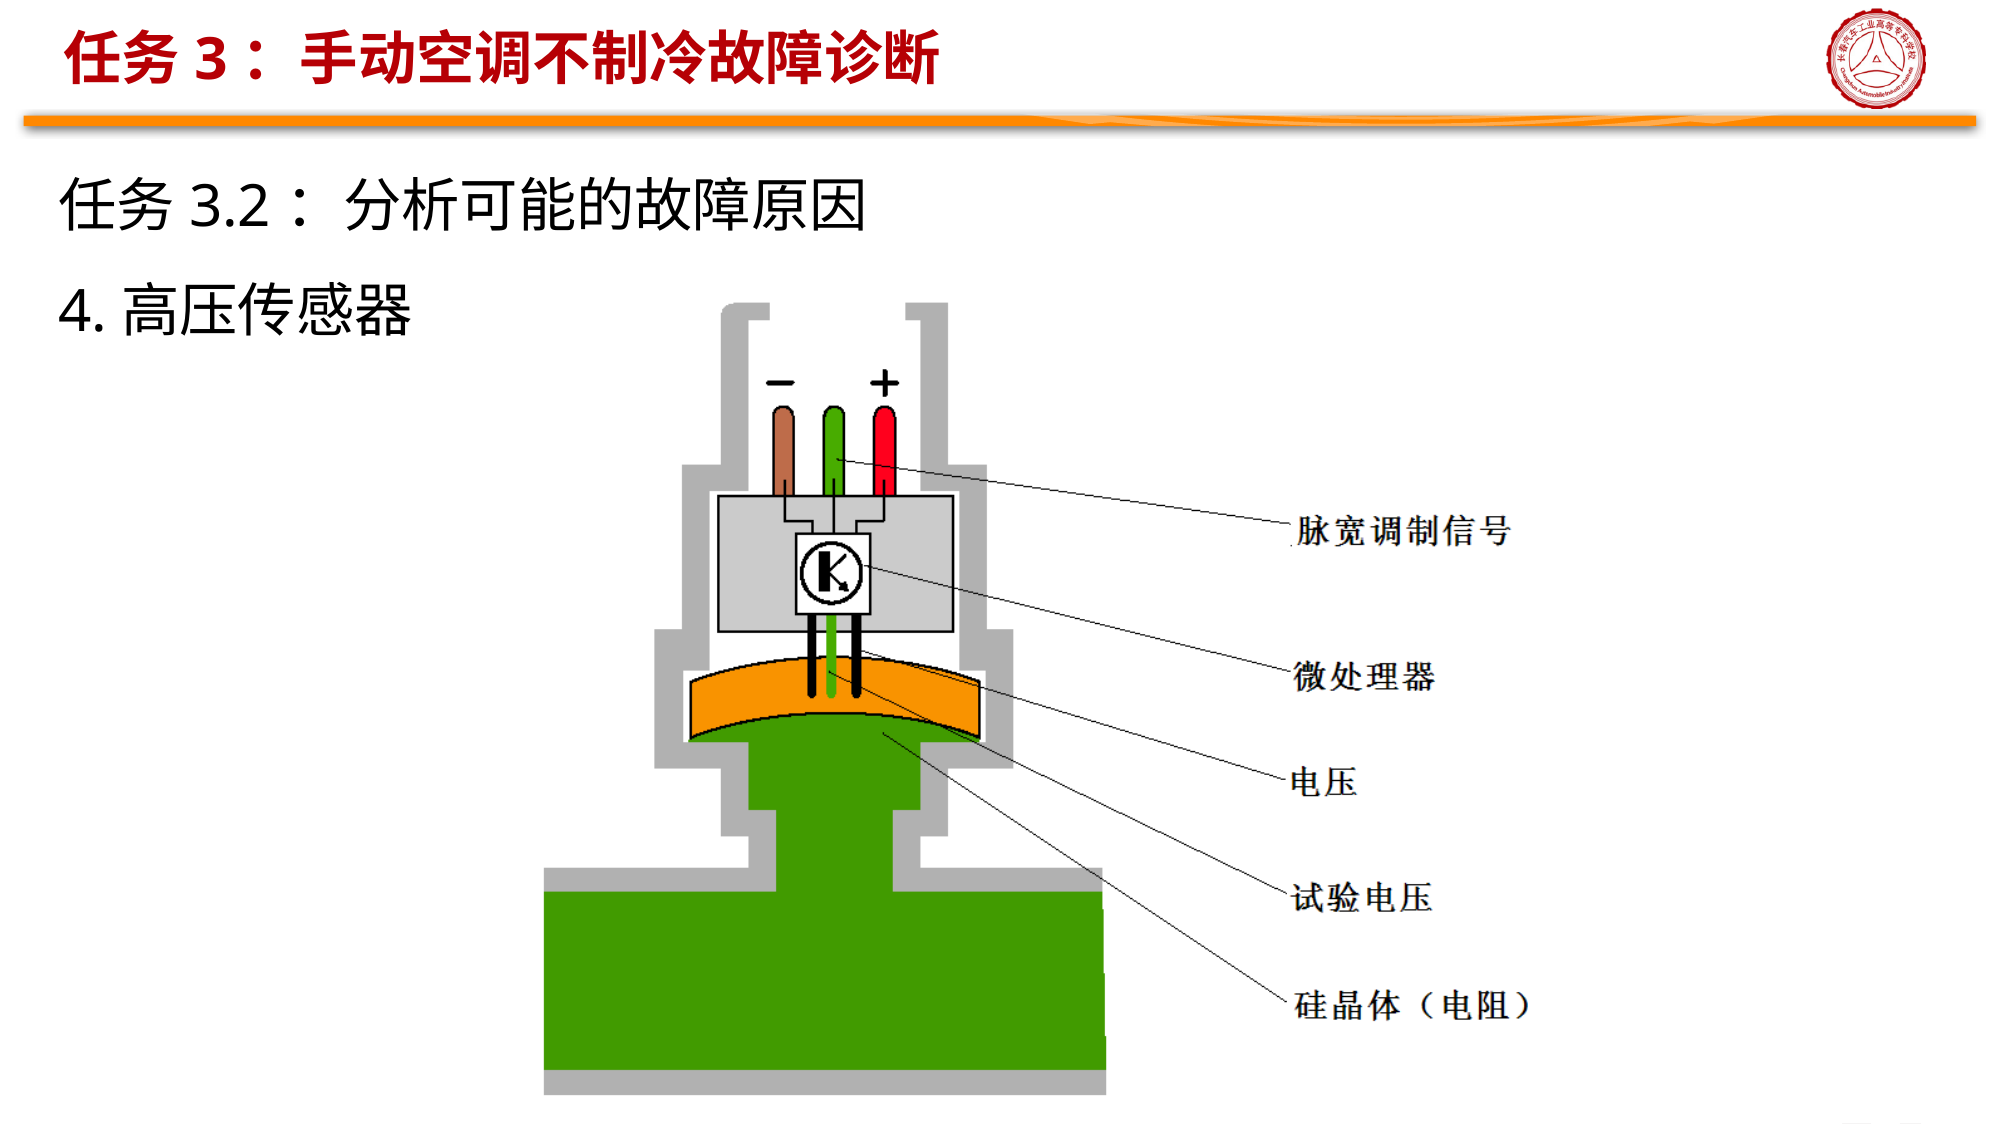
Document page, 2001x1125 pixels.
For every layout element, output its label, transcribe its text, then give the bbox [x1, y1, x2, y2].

picture [1826, 8, 1926, 109]
title 任务3：手动空调不制冷故障诊断 [49, 21, 1557, 121]
picture [534, 299, 1538, 1104]
text_box 任务3.2：分析可能的故障原因 4.高压传感器 [43, 125, 1063, 351]
